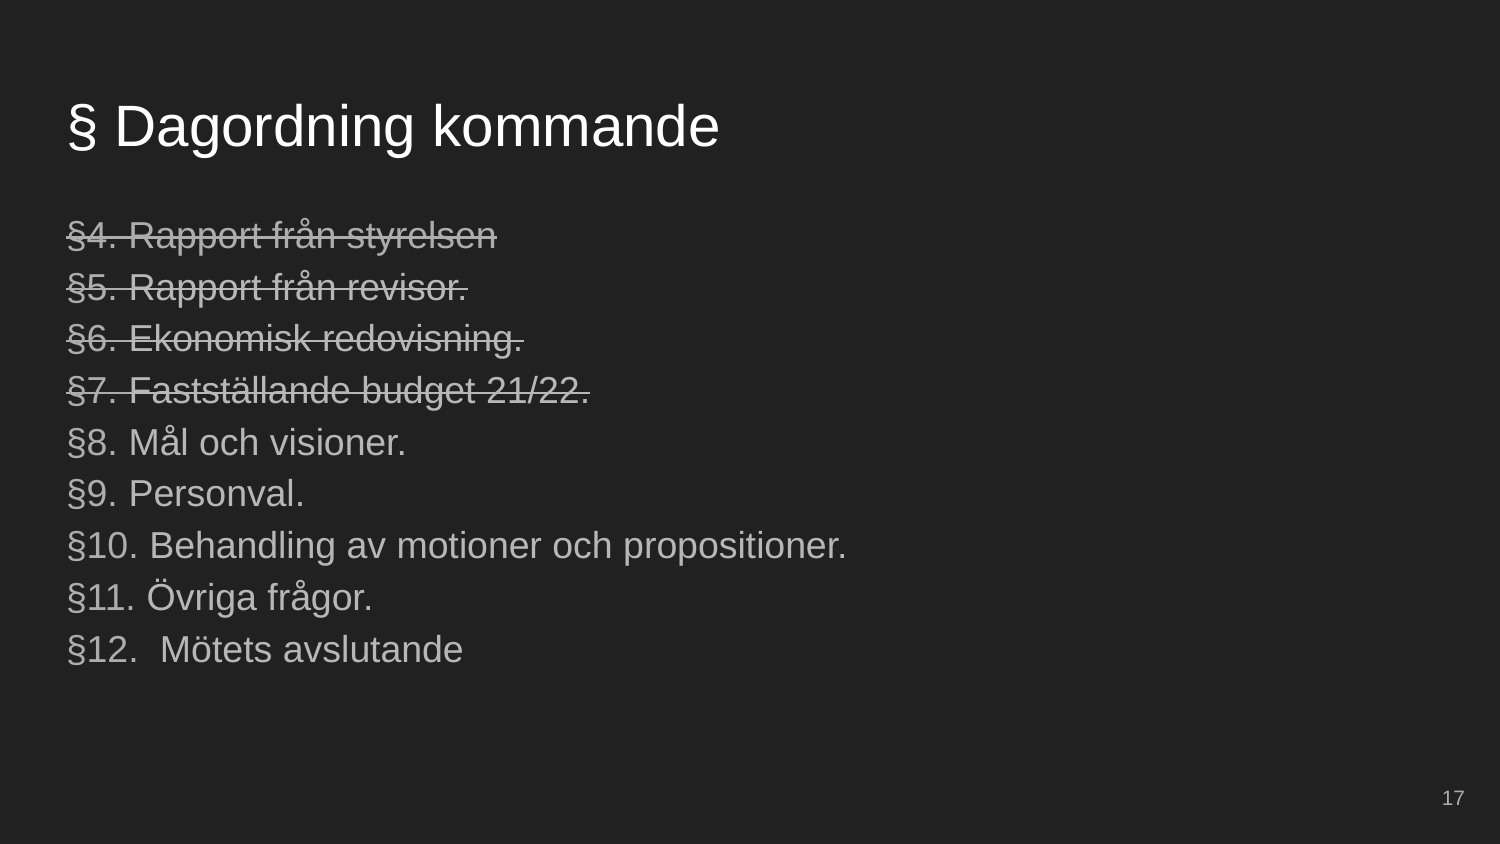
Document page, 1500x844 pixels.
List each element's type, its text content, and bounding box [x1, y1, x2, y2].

list §4. Rapport från styrelsen §5. Rapport från revisor. §6. Ekonomisk redovisning. §7. Fastställande budget 21/22. §8. Mål och visioner. §9. Personval. §10. Behandling av motioner och propositioner. §11. Övriga frågor. §12. Mötets avslutande [51, 189, 1449, 750]
slide_number ‹#› [1389, 764, 1480, 830]
title § Dagordning kommande [51, 72, 1449, 167]
